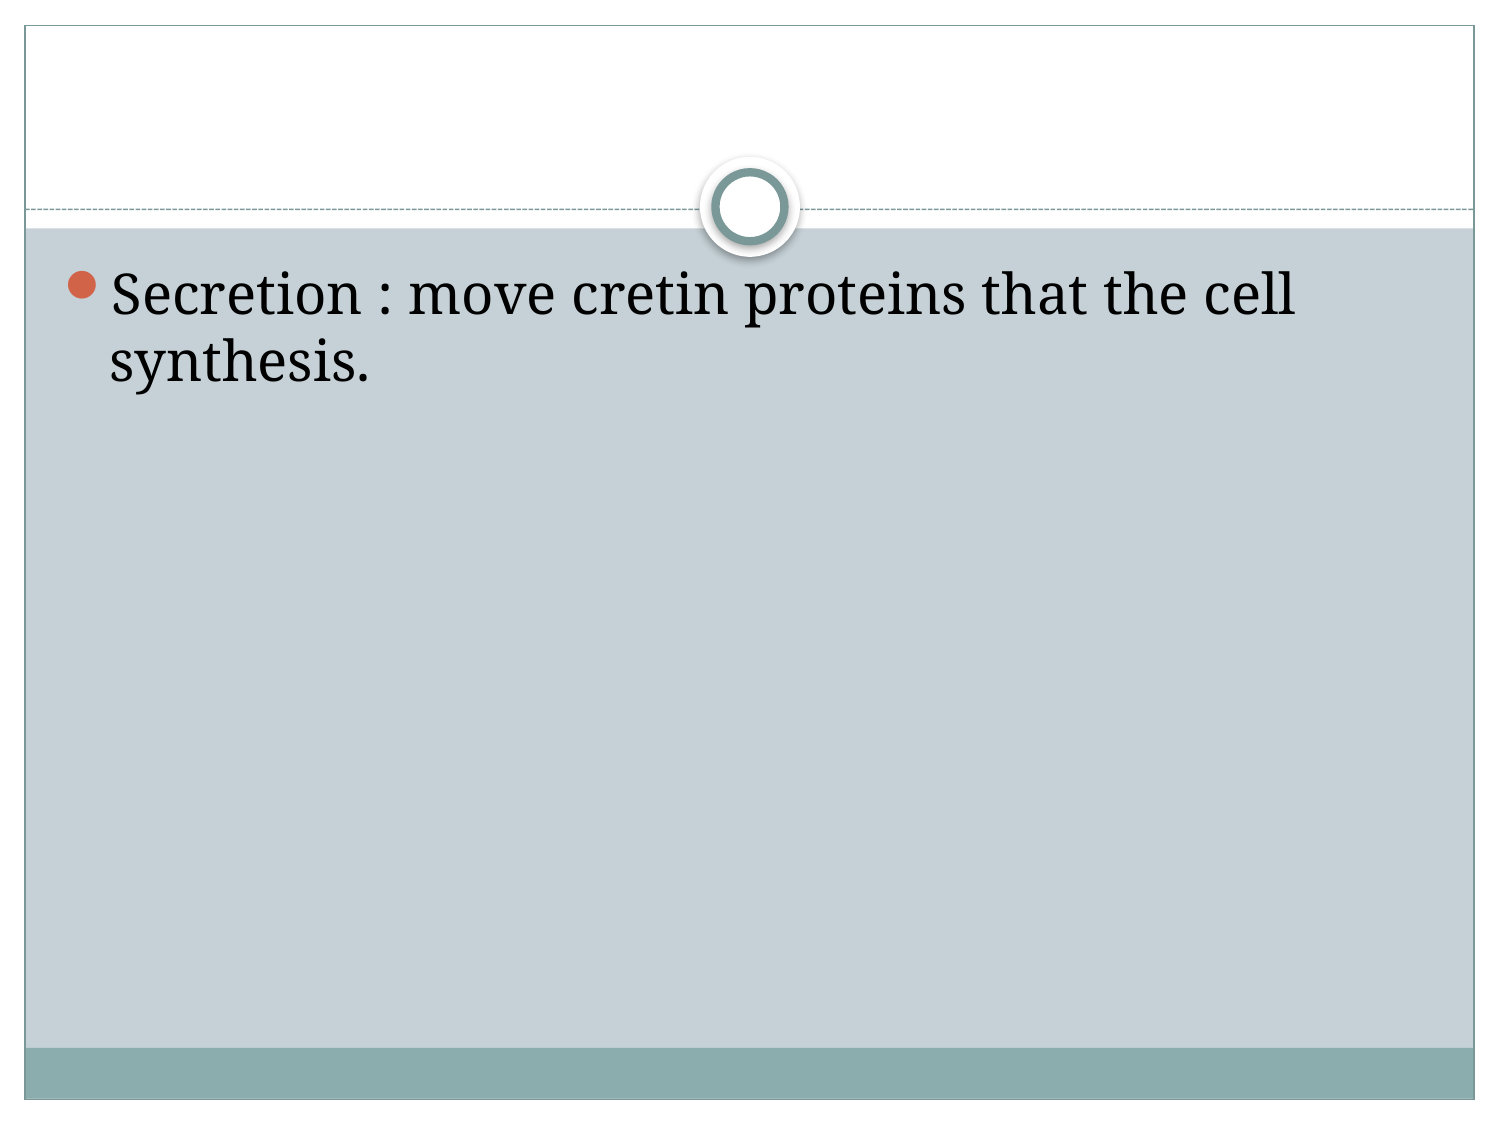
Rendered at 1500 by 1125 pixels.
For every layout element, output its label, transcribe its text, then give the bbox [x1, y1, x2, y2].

list Secretion : move cretin proteins that the cell synthesis. [49, 250, 1445, 1001]
